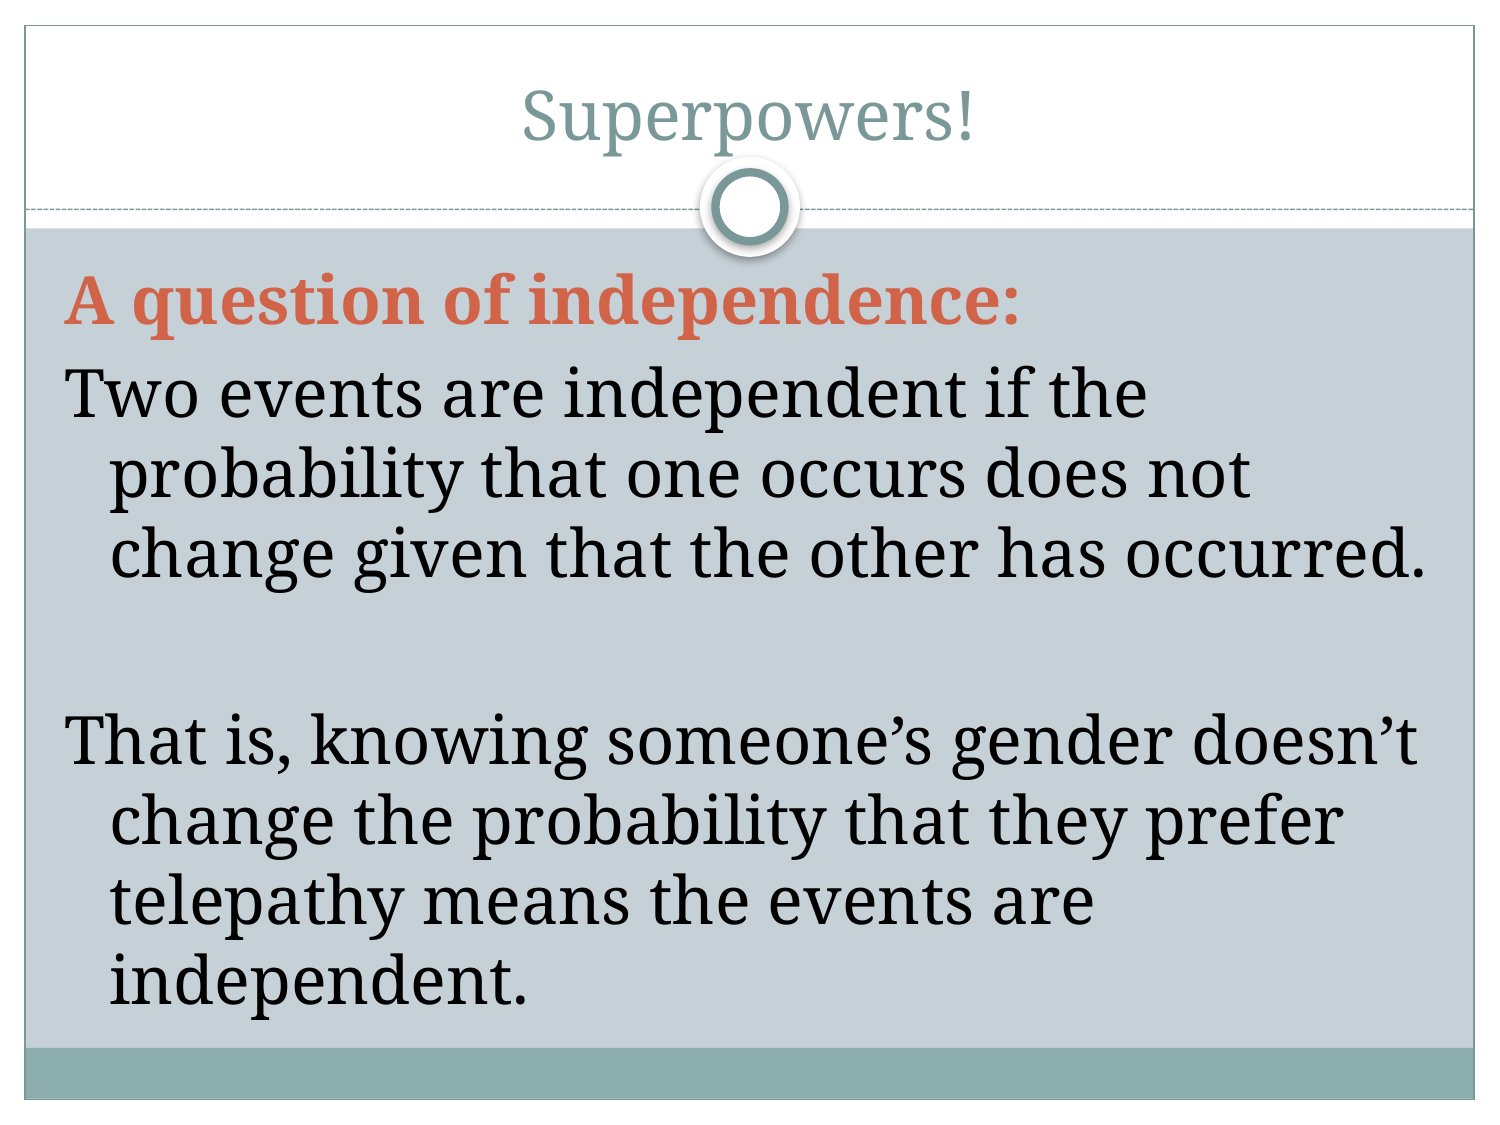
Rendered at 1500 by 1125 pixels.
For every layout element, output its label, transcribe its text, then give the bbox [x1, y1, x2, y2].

title Superpowers! [49, 37, 1450, 162]
list A question of independence: Two events are independent if the probability that one occurs does not change given that the other has occurred. That is, knowing someone’s gender doesn’t change the probability that they prefer telepathy means the events are independent. [49, 250, 1445, 1001]
